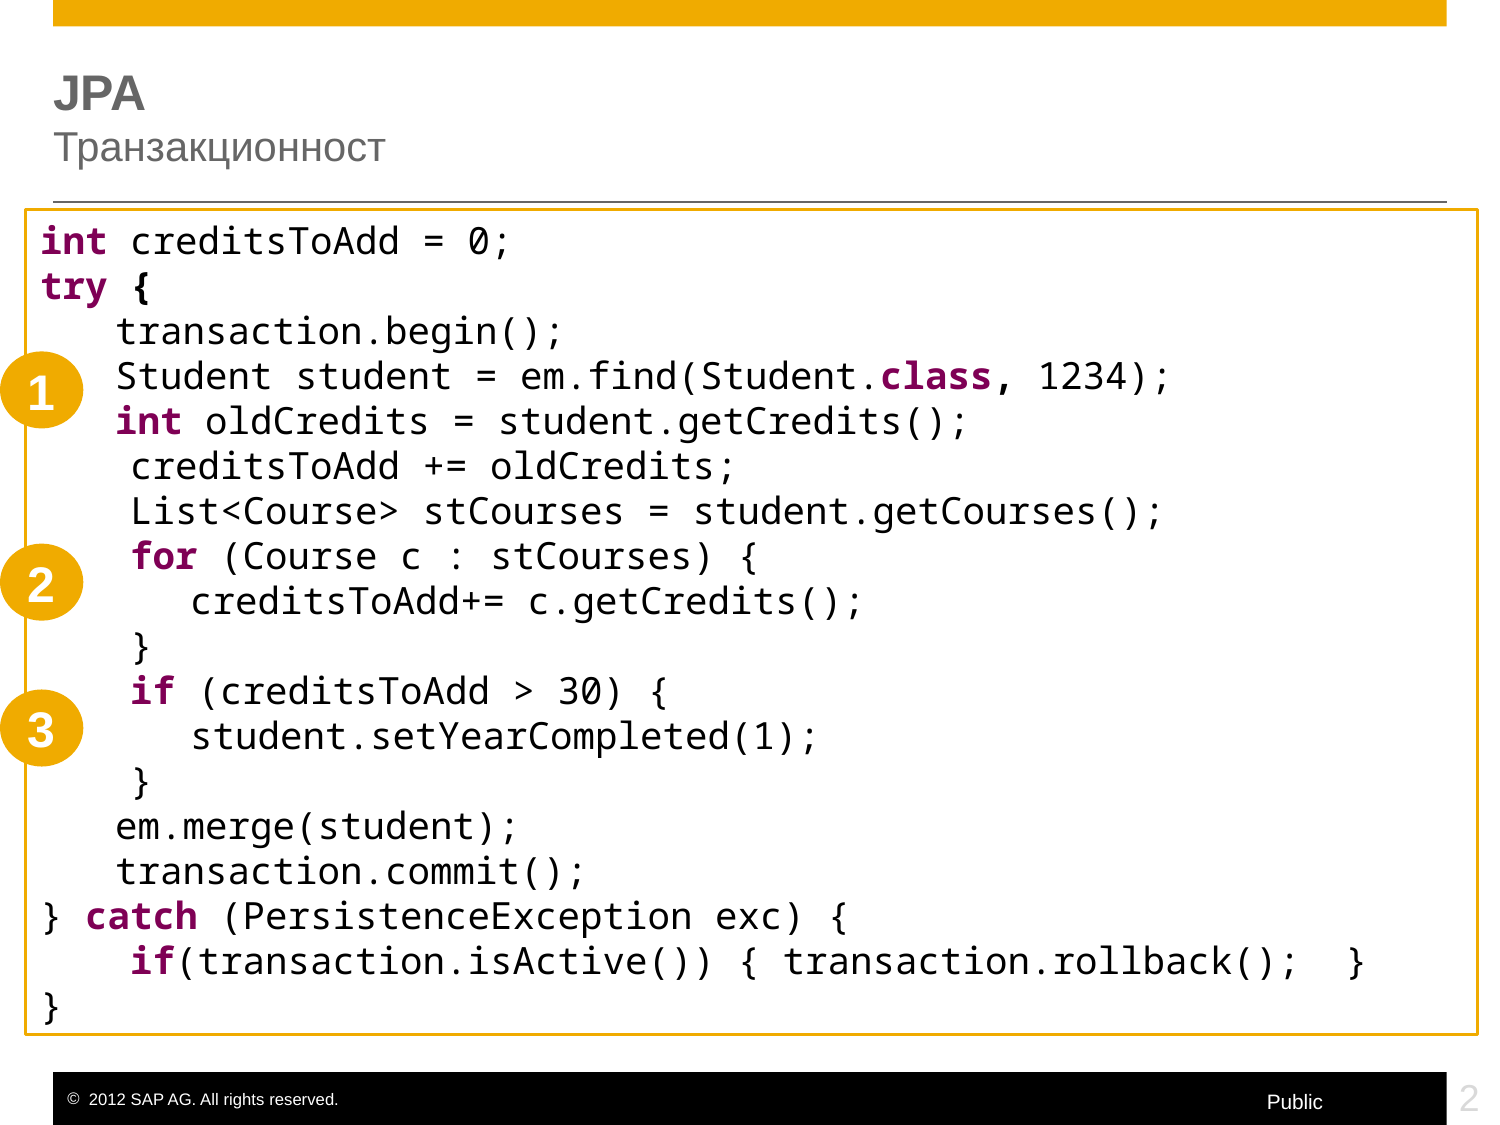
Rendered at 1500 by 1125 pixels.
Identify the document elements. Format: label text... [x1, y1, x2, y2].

text_box 2 [1458, 1074, 1491, 1120]
text_box int creditsToAdd = 0; try { transaction.begin(); Student student = em.find(Student.class, 1234); int oldCredits = student.getCredits(); creditsToAdd += oldCredits; List<Course> stCourses = student.getCourses(); for (Course c : stCourses) { creditsToAdd+= c.getCredits(); } if (creditsToAdd > 30) { student.setYearCompleted(1); } em.merge(student); transaction.commit(); } catch (PersistenceException exc) { if(transaction.isActive()) { transaction.rollback(); } } [24, 208, 1479, 1036]
text_box 1 [0, 351, 84, 429]
text_box 2 [0, 543, 84, 621]
title JPA Транзакционност [53, 53, 1447, 178]
text_box 3 [0, 689, 84, 767]
